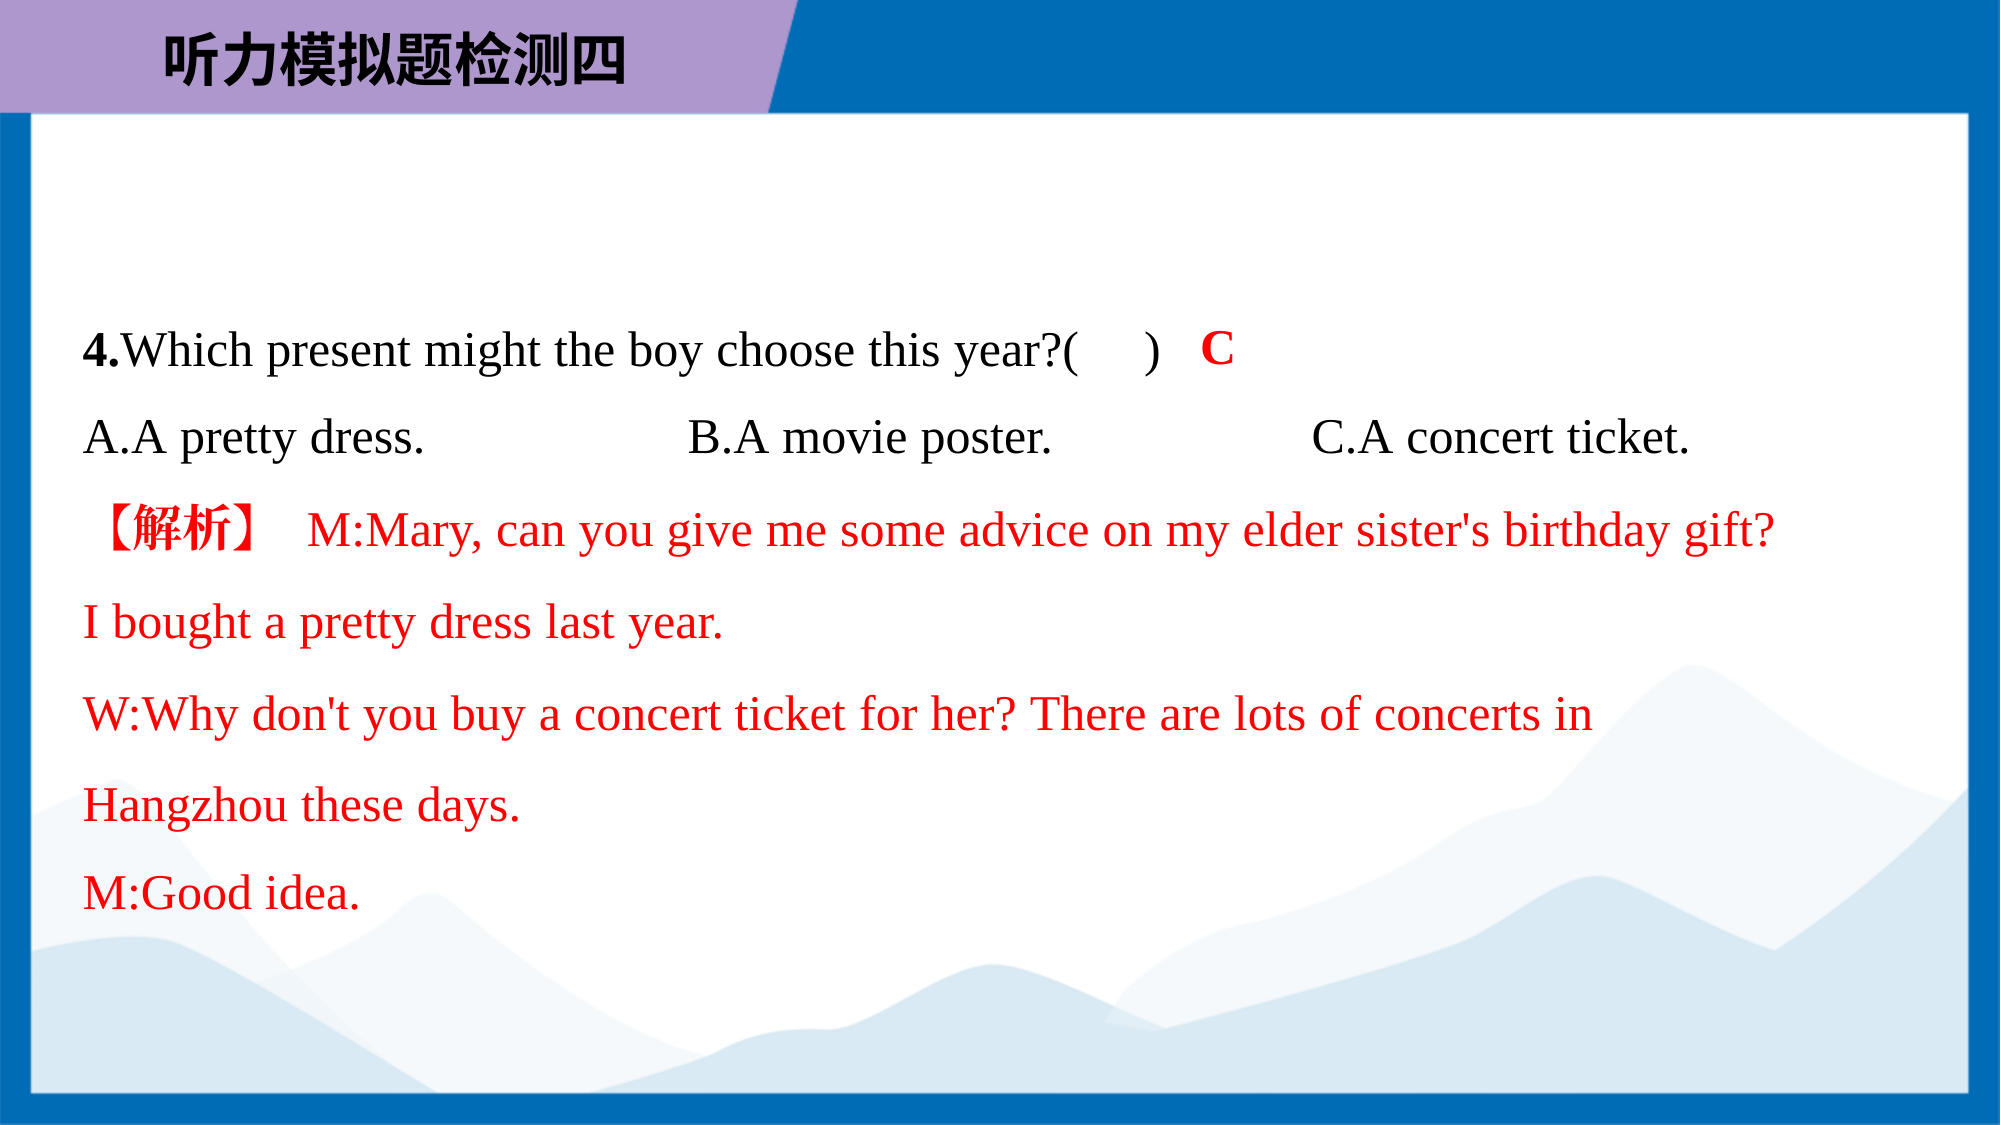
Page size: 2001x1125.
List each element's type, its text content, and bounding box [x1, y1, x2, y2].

text_box 【解析】 M:Mary, can you give me some advice on my elder sister's birthday gift? I bought a pretty dress last year. W:Why don't you buy a concert ticket for her? There are lots of concerts in Hangzhou these days. M:Good idea. [82, 465, 1917, 910]
picture [0, 0, 2000, 1125]
text_box A.A pretty dress. B.A movie poster. C.A concert ticket. [82, 376, 1917, 455]
text_box C [1181, 287, 1255, 366]
text_box 4.Which present might the boy choose this year?( ) [82, 288, 1917, 367]
